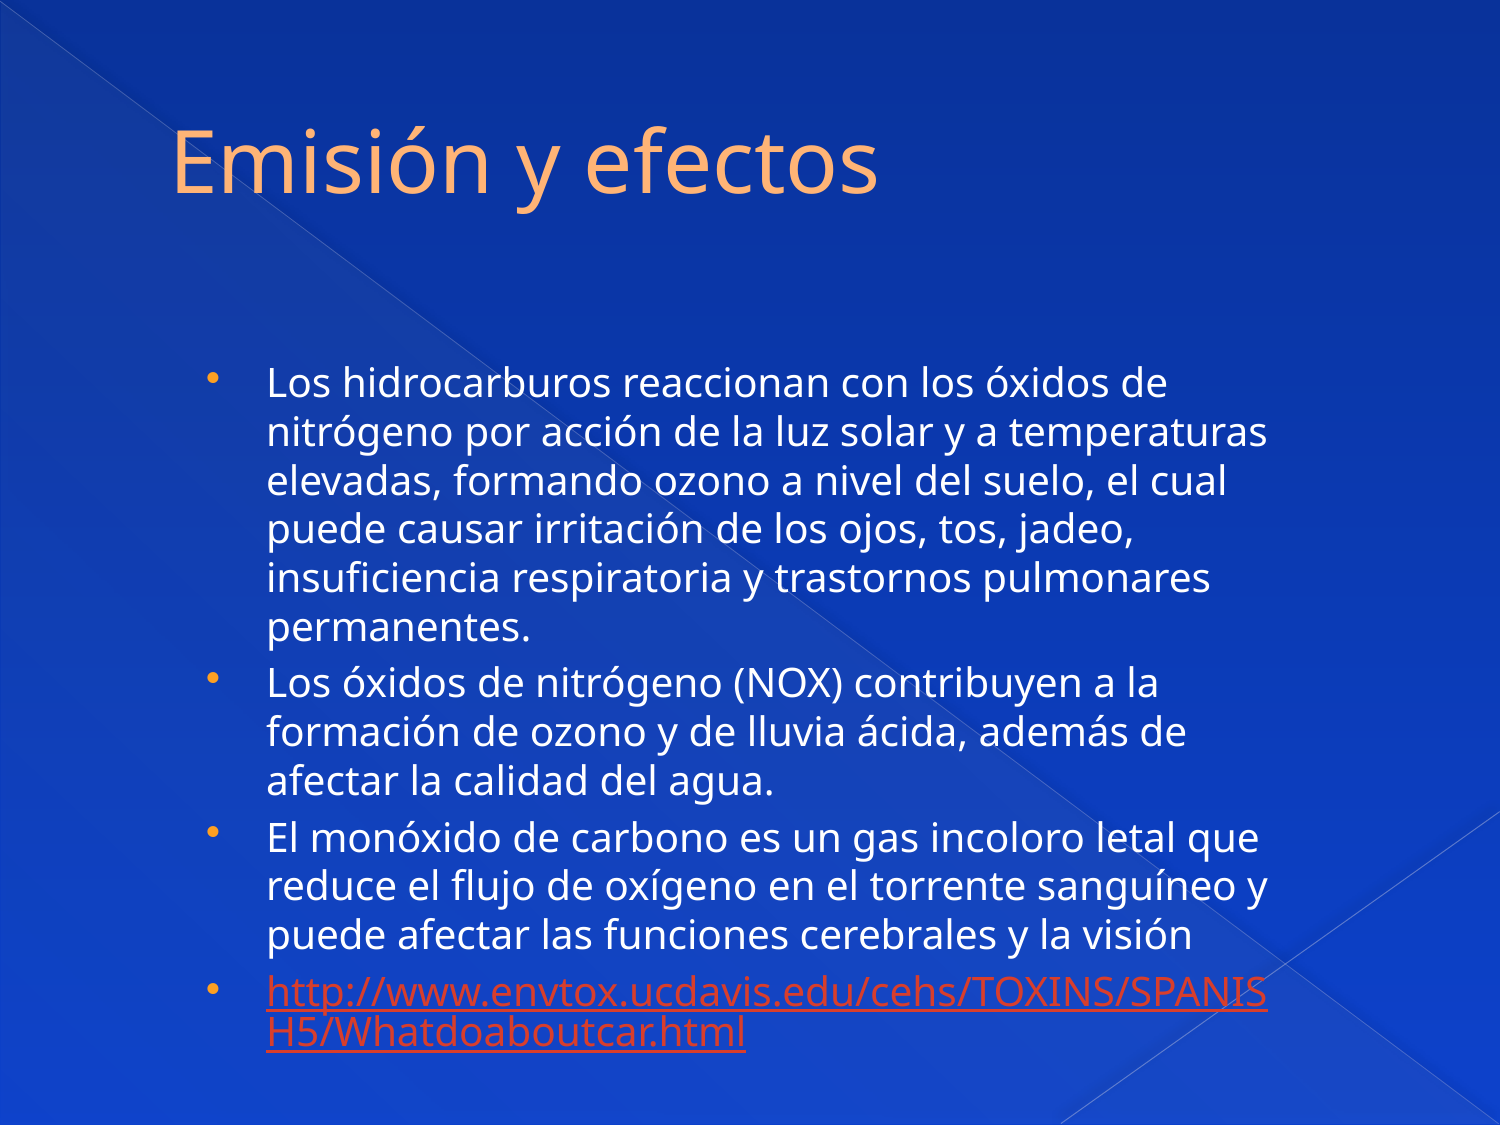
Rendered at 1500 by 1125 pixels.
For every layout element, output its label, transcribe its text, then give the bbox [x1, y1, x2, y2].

list Los hidrocarburos reaccionan con los óxidos de nitrógeno por acción de la luz solar y a temperaturas elevadas, formando ozono a nivel del suelo, el cual puede causar irritación de los ojos, tos, jadeo, insuficiencia respiratoria y trastornos pulmonares permanentes. Los óxidos de nitrógeno (NOX) contribuyen a la formación de ozono y de lluvia ácida, además de afectar la calidad del agua. El monóxido de carbono es un gas incoloro letal que reduce el flujo de oxígeno en el torrente sanguíneo y puede afectar las funciones cerebrales y la visión http://www.envtox.ucdavis.edu/cehs/TOXINS/SPANISH5/Whatdoaboutcar.html [183, 349, 1306, 1035]
title Emisión y efectos [75, 43, 1425, 274]
